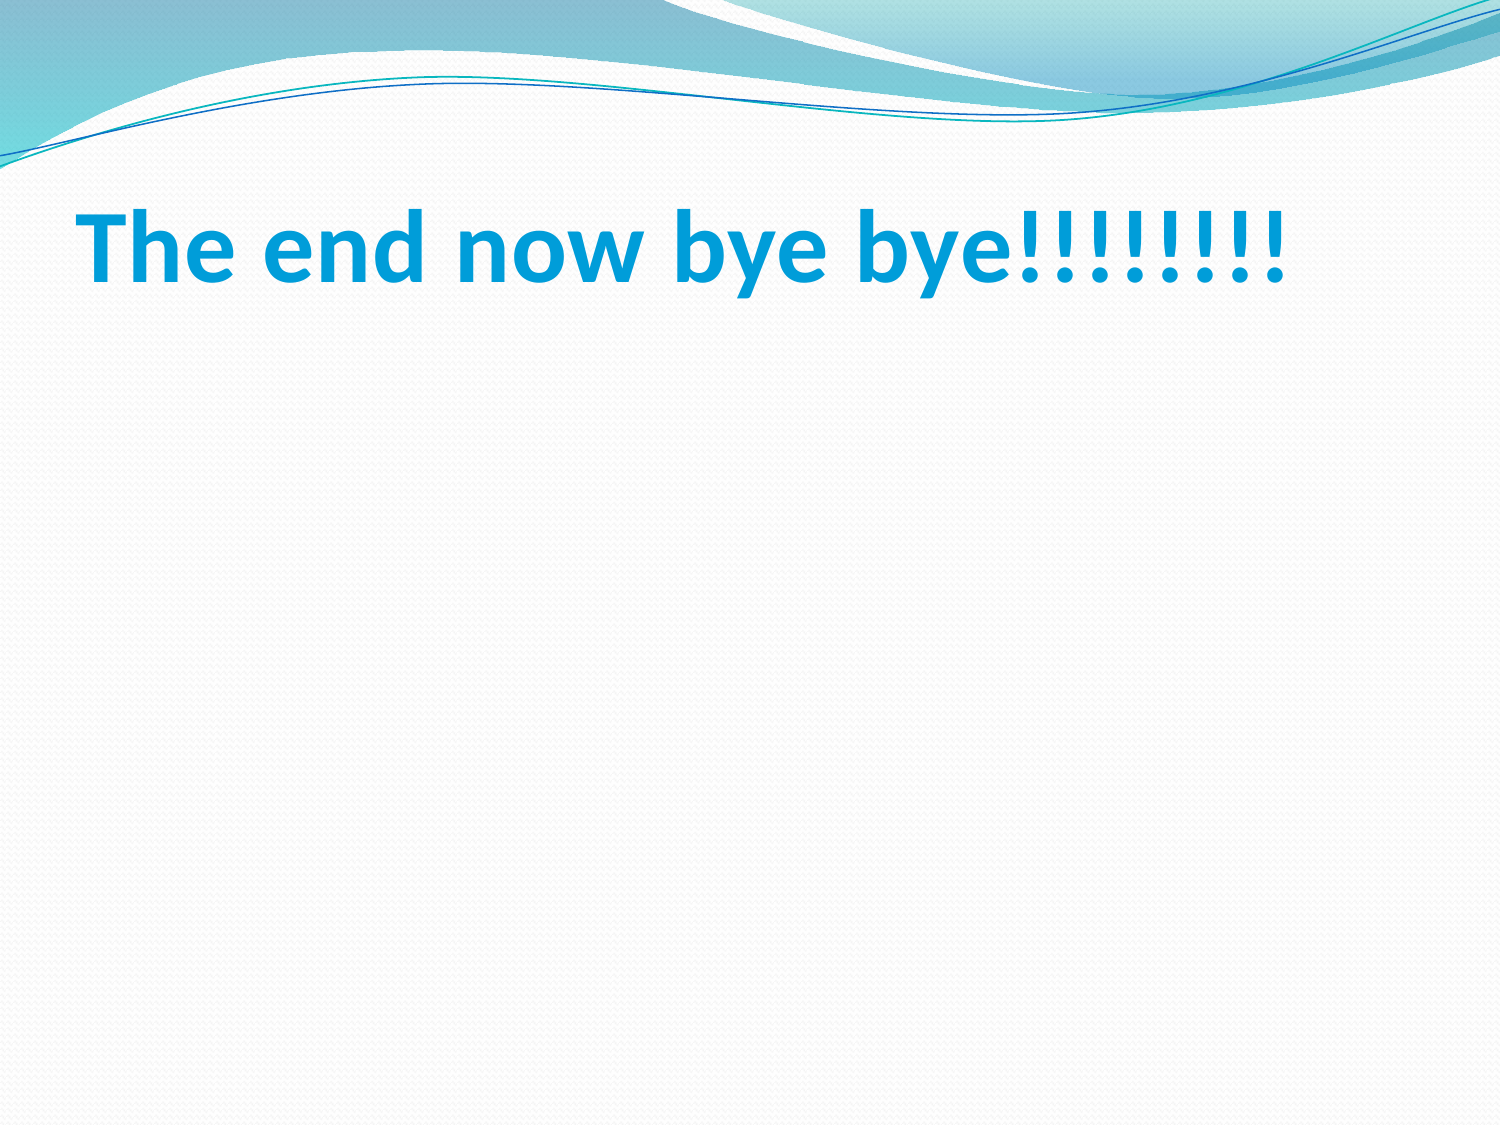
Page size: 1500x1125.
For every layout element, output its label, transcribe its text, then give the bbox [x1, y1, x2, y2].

title The end now bye bye!!!!!!!! [75, 115, 1438, 303]
